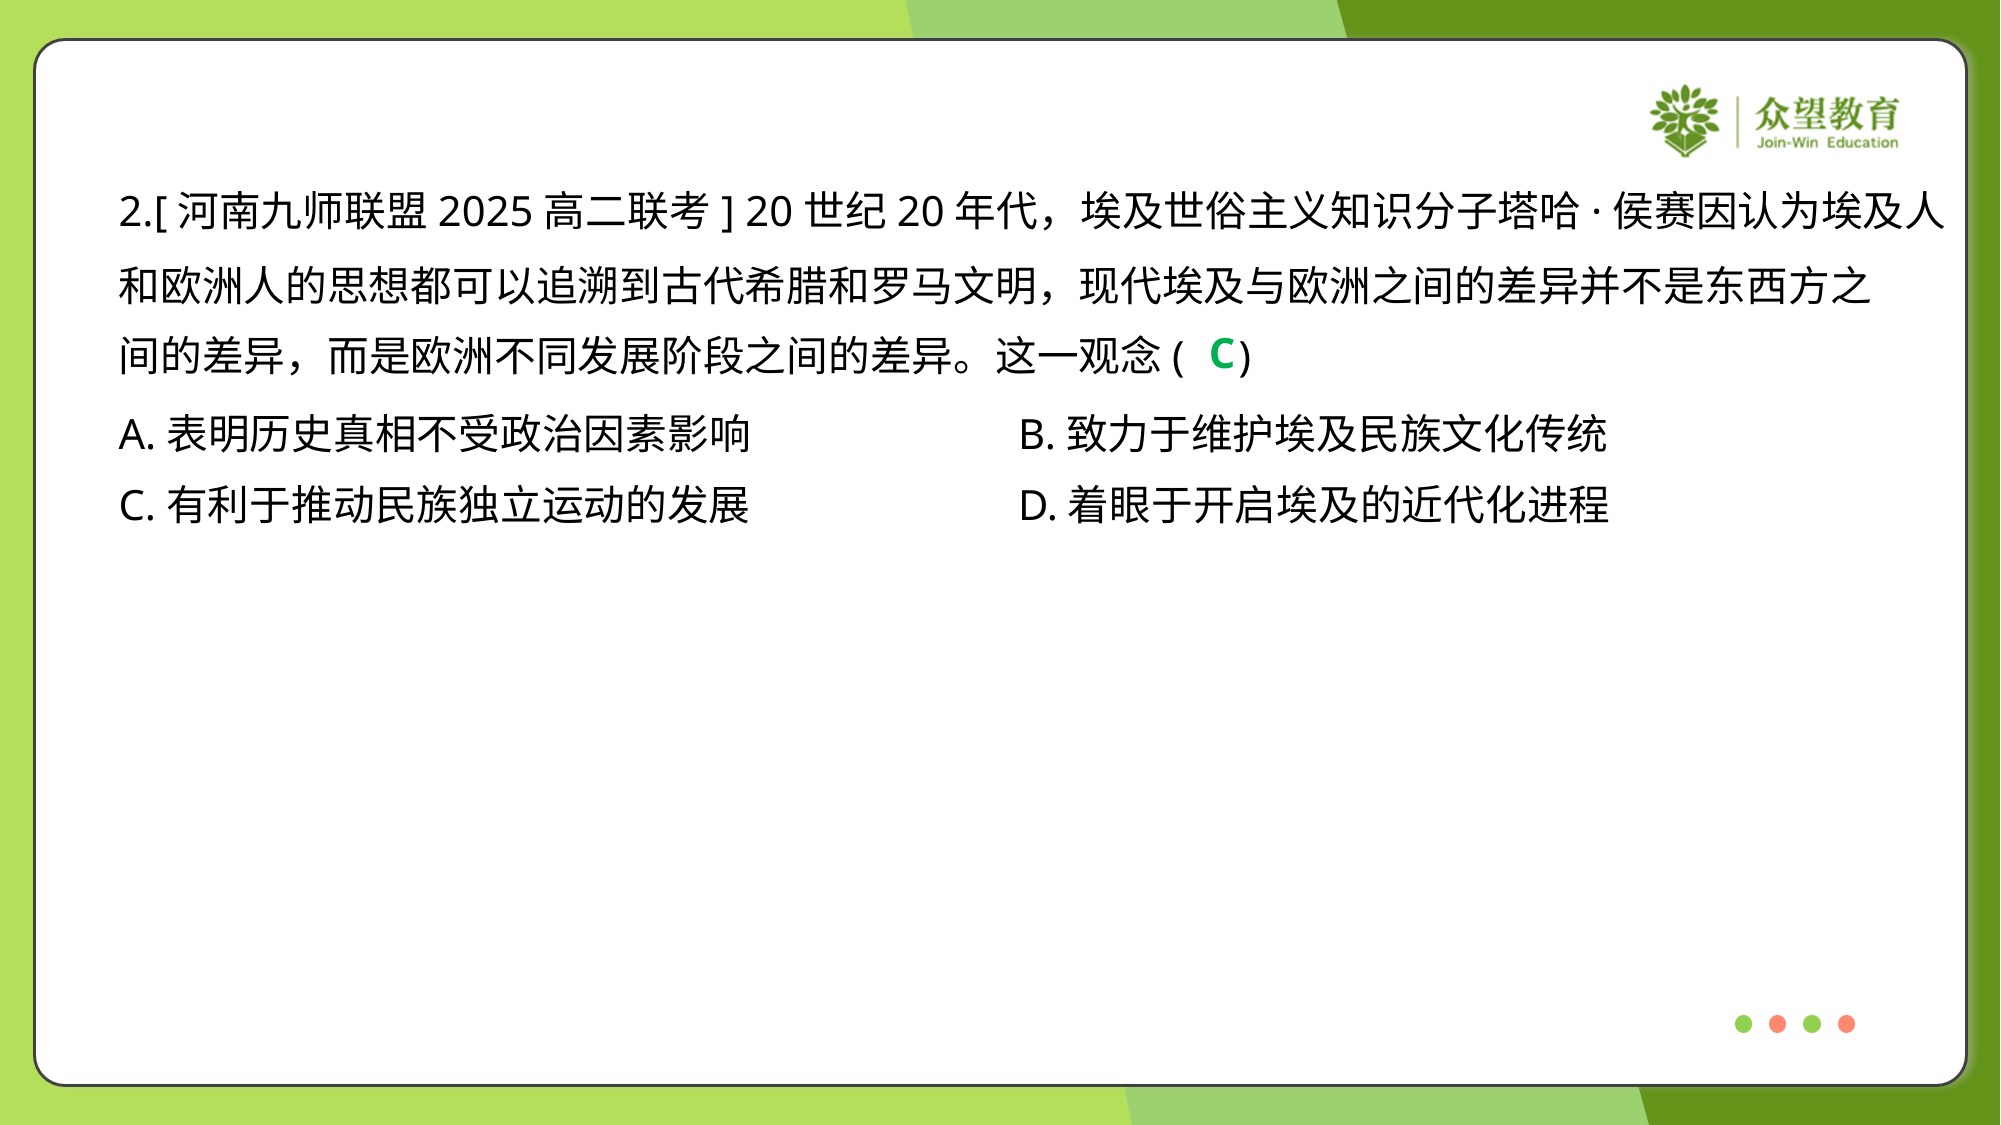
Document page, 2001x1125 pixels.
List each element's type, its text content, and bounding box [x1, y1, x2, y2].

text_box 2.[河南九师联盟2025高二联考] 20世纪20年代，埃及世俗主义知识分子塔哈·侯赛因认为埃及人 和欧洲人的思想都可以追溯到古代希腊和罗马文明，现代埃及与欧洲之间的差异并不是东西方之 间的差异，而是欧洲不同发展阶段之间的差异。这一观念( ) [118, 159, 1883, 373]
text_box C [1192, 306, 1252, 371]
picture [0, 0, 2000, 1125]
text_box A.表明历史真相不受政治因素影响 B.致力于维护埃及民族文化传统 C.有利于推动民族独立运动的发展 D.着眼于开启埃及的近代化进程 [118, 382, 1883, 522]
